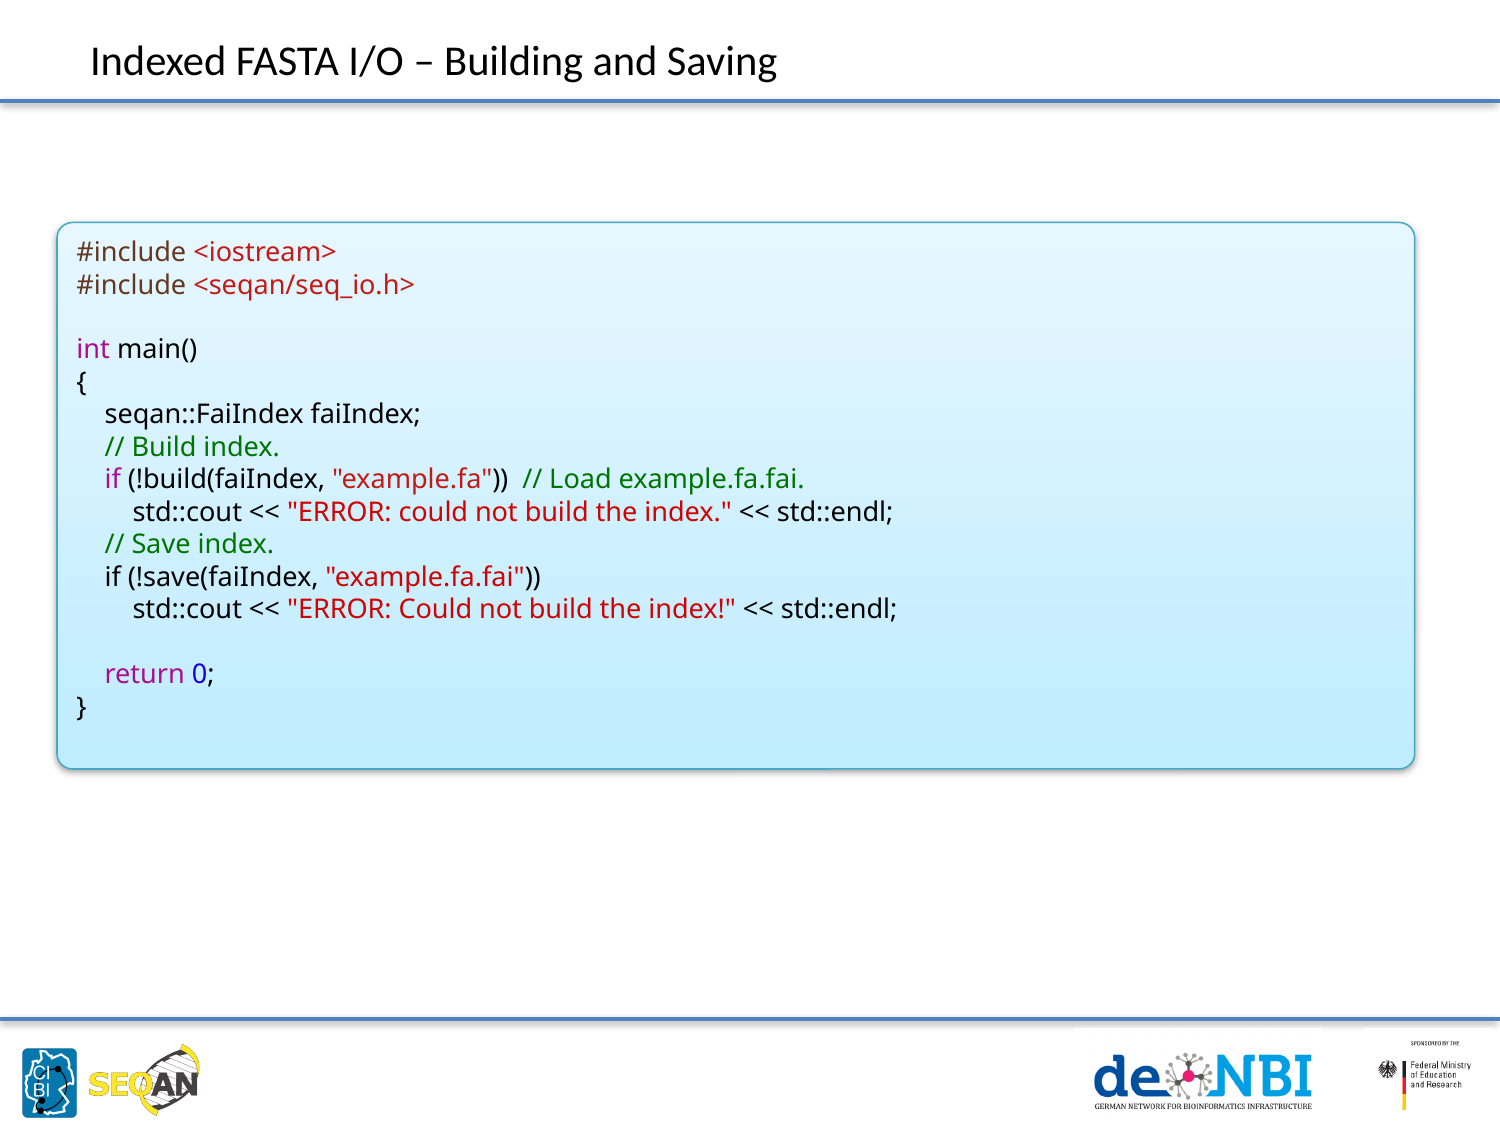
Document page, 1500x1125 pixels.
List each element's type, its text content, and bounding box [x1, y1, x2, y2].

text_box #include <iostream> #include <seqan/seq_io.h> int main() { seqan::FaiIndex faiIndex; // Build index. if (!build(faiIndex, "example.fa")) // Load example.fa.fai. std::cout << "ERROR: could not build the index." << std::endl; // Save index. if (!save(faiIndex, "example.fa.fai")) std::cout << "ERROR: Could not build the index!" << std::endl; return 0; } [56, 221, 1416, 770]
picture [75, 1042, 202, 1121]
picture [33, 1108, 44, 1113]
picture [40, 1051, 48, 1059]
picture [1074, 1028, 1322, 1122]
title Indexed FASTA I/O – Building and Saving [75, 25, 1425, 92]
picture [31, 1060, 40, 1071]
